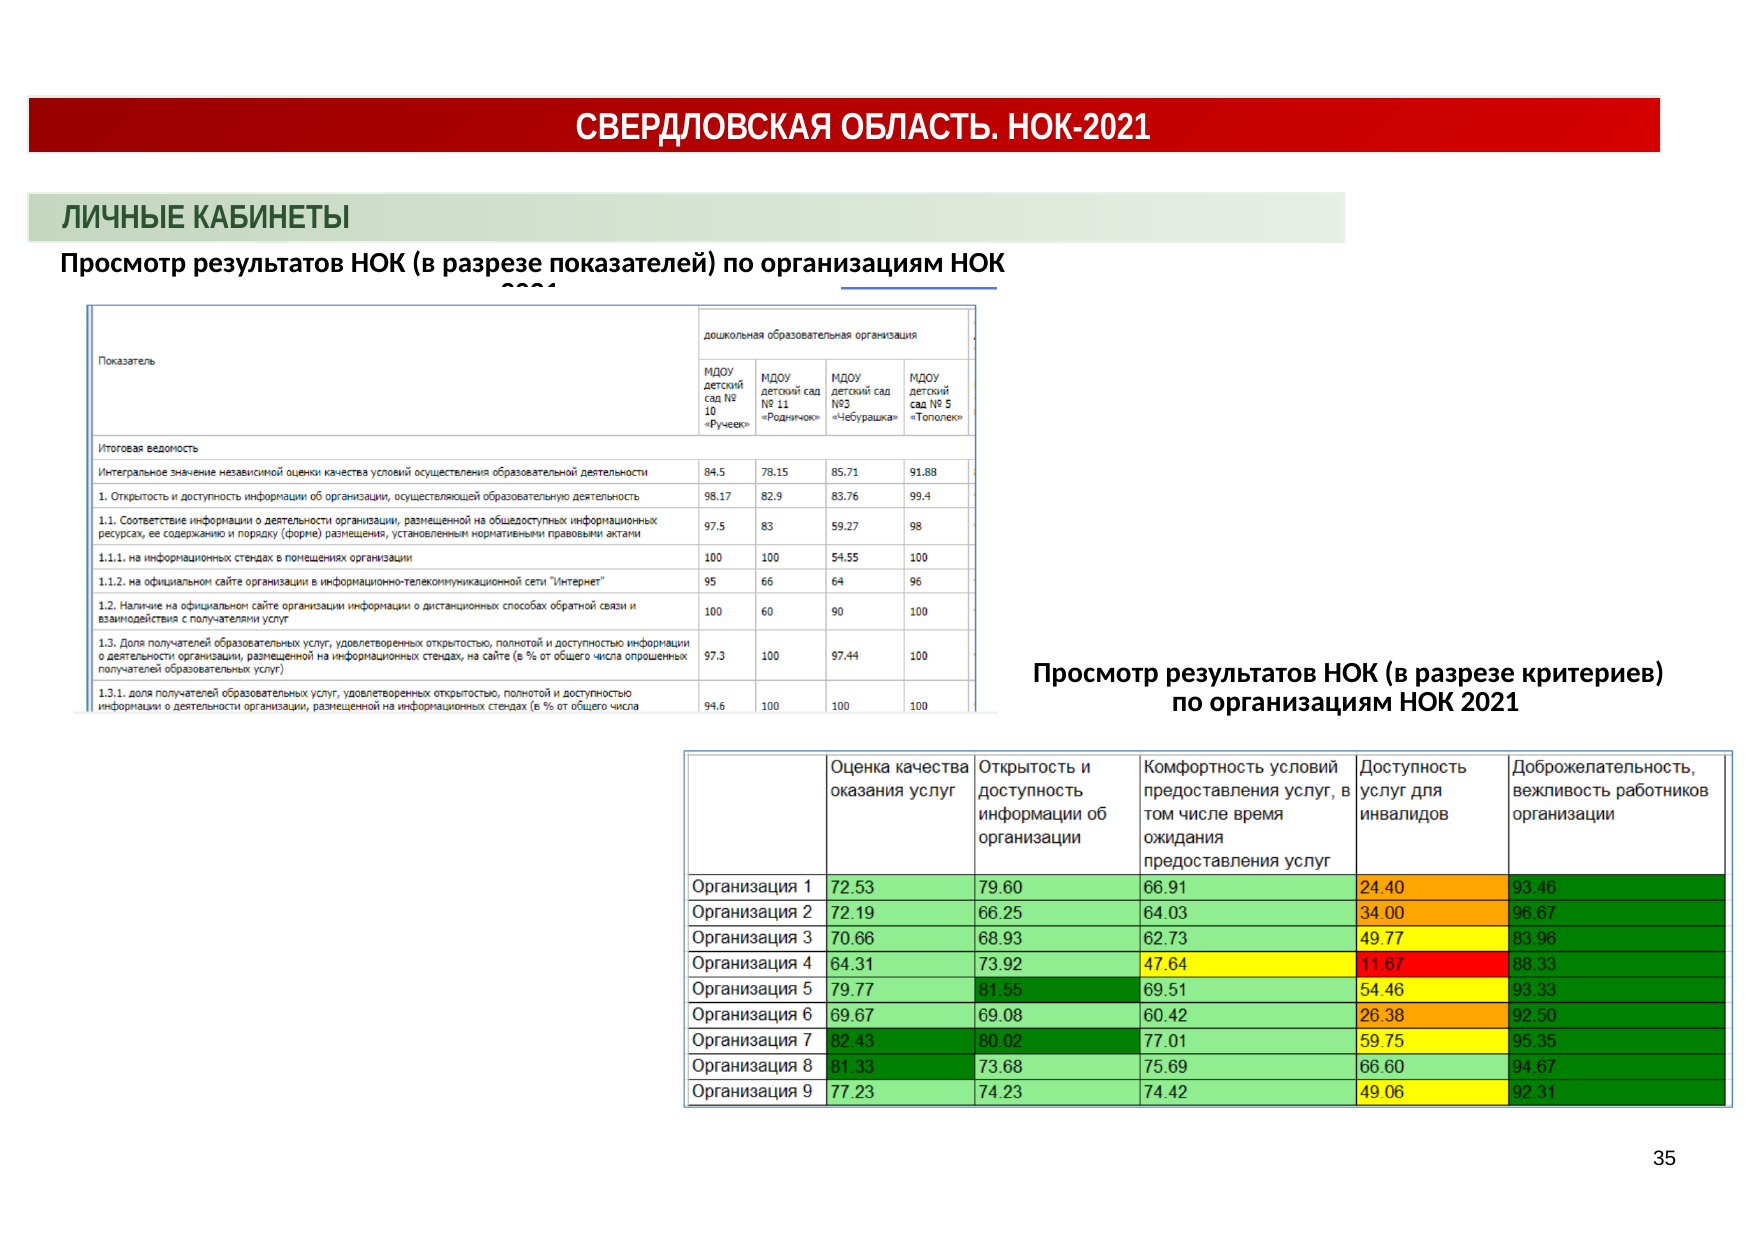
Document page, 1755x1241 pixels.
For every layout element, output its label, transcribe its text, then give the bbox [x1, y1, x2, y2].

picture [667, 729, 1755, 1120]
picture [73, 287, 997, 715]
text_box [27, 96, 1662, 154]
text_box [27, 192, 1344, 243]
slide_number 35 [1283, 1136, 1694, 1223]
table_header Просмотр результатов НОК (в разрезе критериев) по организациям НОК 2021 [1005, 660, 1693, 719]
table_header Просмотр результатов НОК (в разрезе показателей) по организациям НОК 2021 [27, 251, 1039, 309]
